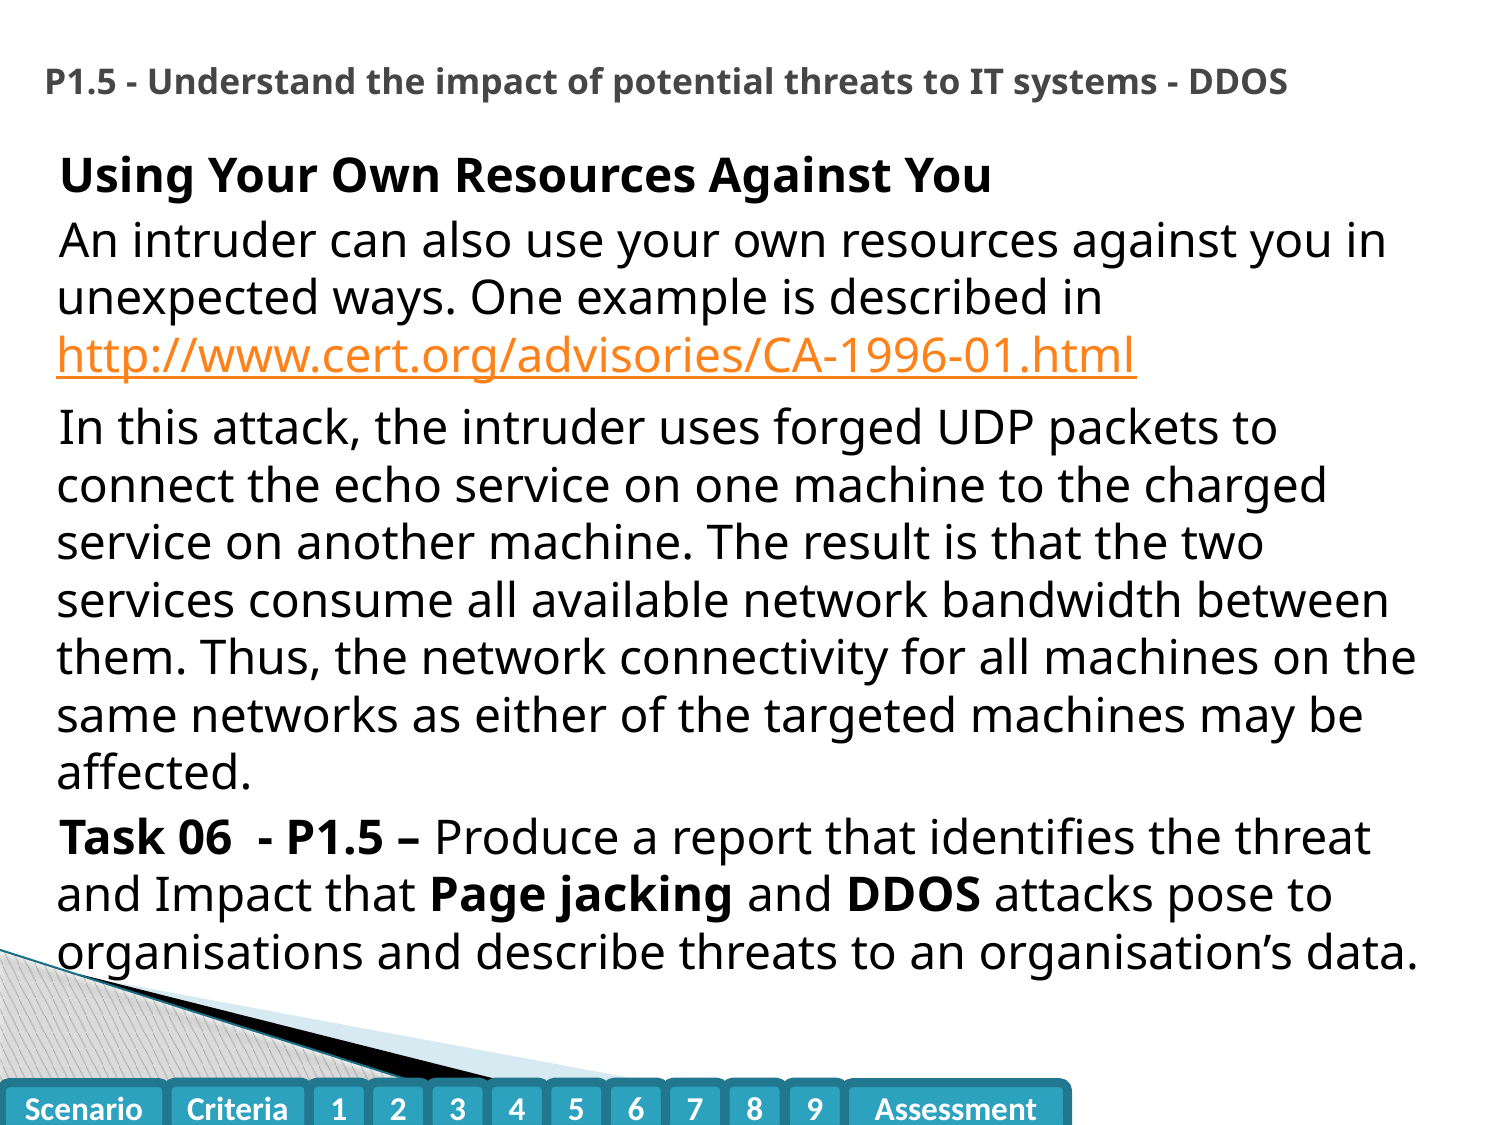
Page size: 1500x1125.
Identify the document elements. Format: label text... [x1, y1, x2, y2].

title P1.5 - Understand the impact of potential threats to IT systems - DDOS [29, 35, 1471, 126]
list Using Your Own Resources Against You An intruder can also use your own resources against you in unexpected ways. One example is described in http://www.cert.org/advisories/CA-1996-01.html In this attack, the intruder uses forged UDP packets to connect the echo service on one machine to the charged service on another machine. The result is that the two services consume all available network bandwidth between them. Thus, the network connectivity for all machines on the same networks as either of the targeted machines may be affected. Task 06 - P1.5 – Produce a report that identifies the threat and Impact that Page jacking and DDOS attacks pose to organisations and describe threats to an organisation’s data. [41, 137, 1471, 1035]
